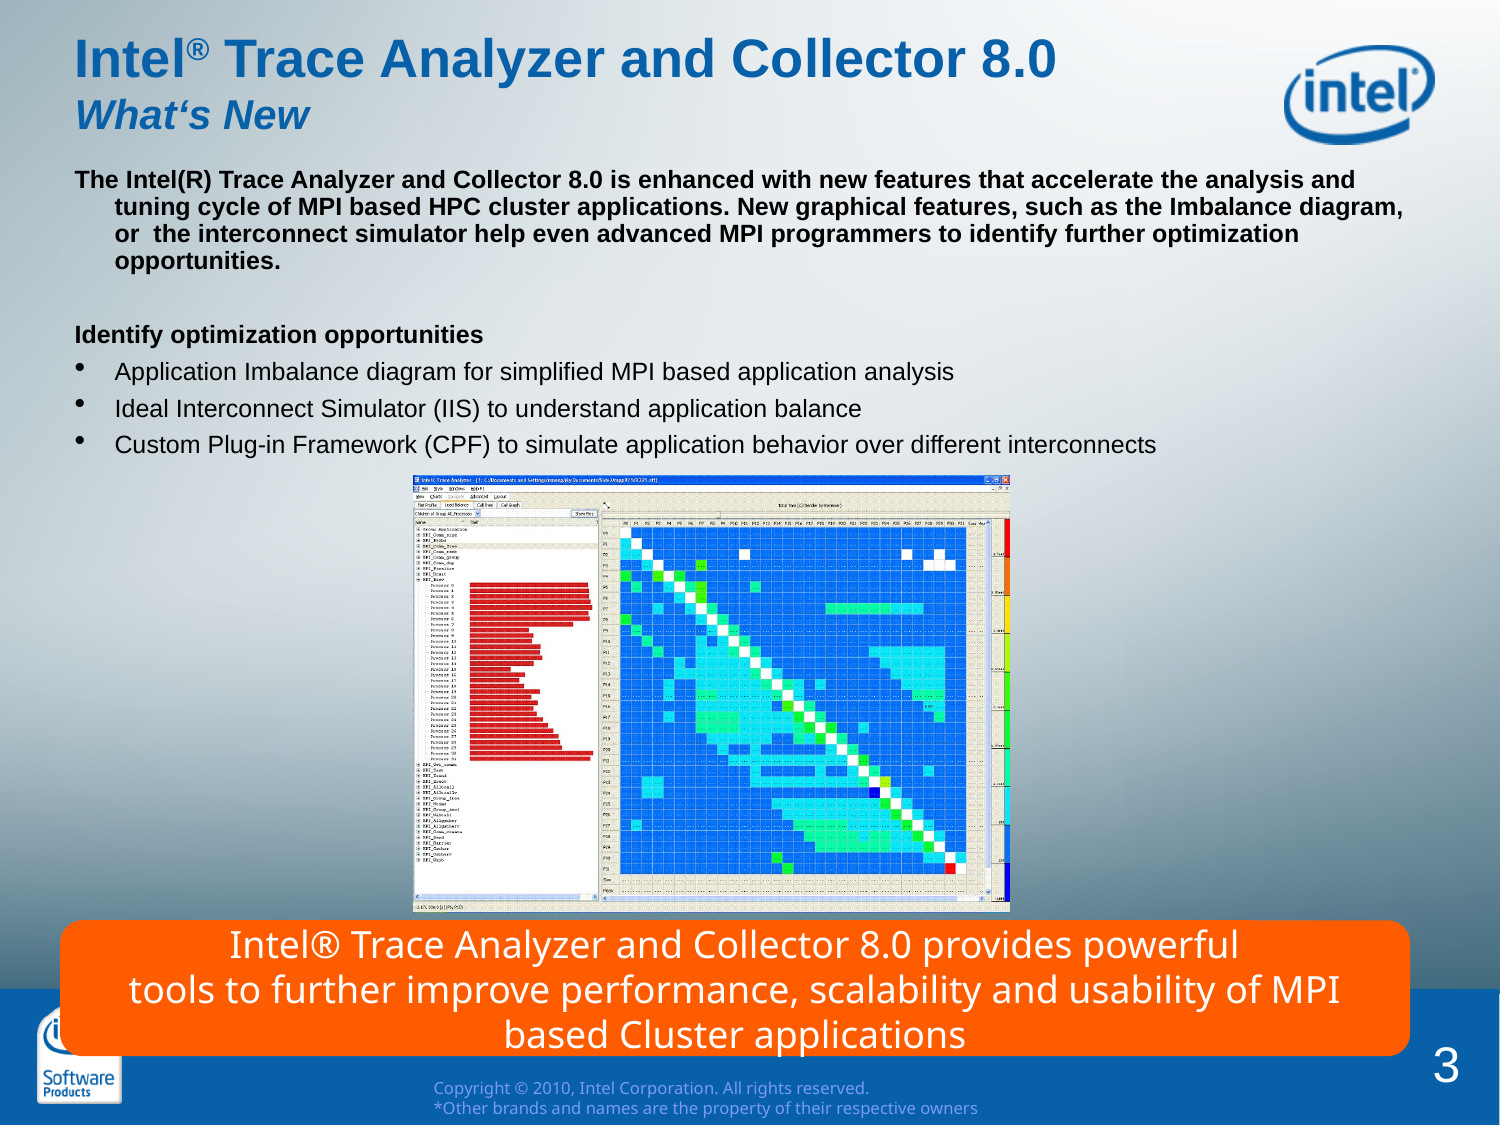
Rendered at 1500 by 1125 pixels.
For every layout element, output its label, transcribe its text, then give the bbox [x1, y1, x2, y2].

title Intel® Trace Analyzer and Collector 8.0 What‘s New [74, 22, 1349, 166]
picture [37, 999, 122, 1104]
list The Intel(R) Trace Analyzer and Collector 8.0 is enhanced with new features that accelerate the analysis and tuning cycle of MPI based HPC cluster applications. New graphical features, such as the Imbalance diagram, or the interconnect simulator help even advanced MPI programmers to identify further optimization opportunities. Identify optimization opportunities Application Imbalance diagram for simplified MPI based application analysis Ideal Interconnect Simulator (IIS) to understand application balance Custom Plug-in Framework (CPF) to simulate application behavior over different interconnects [73, 166, 1426, 888]
picture [0, 0, 1500, 988]
text_box Intel® Trace Analyzer and Collector 8.0 provides powerful tools to further improve performance, scalability and usability of MPI based Cluster applications [60, 920, 1411, 1057]
